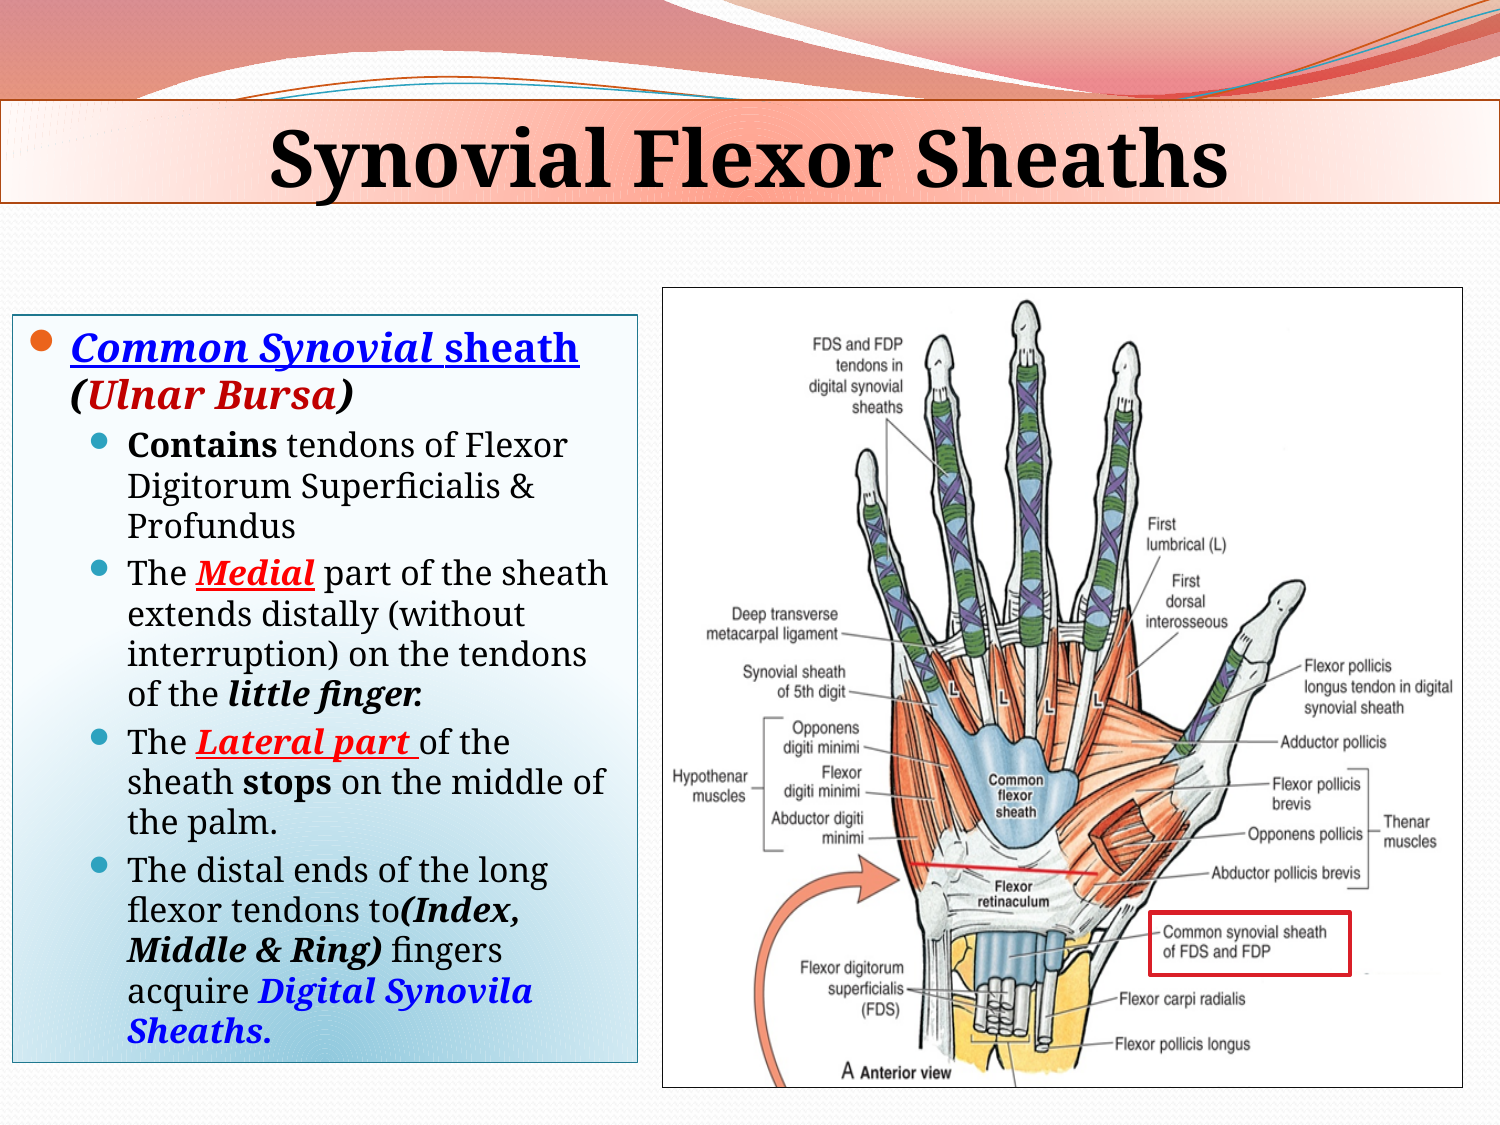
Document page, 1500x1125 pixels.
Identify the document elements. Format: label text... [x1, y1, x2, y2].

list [662, 287, 1463, 1088]
list Common Synovial sheath (Ulnar Bursa) Contains tendons of Flexor Digitorum Superficialis & Profundus The Medial part of the sheath extends distally (without interruption) on the tendons of the little finger. The Lateral part of the sheath stops on the middle of the palm. The distal ends of the long flexor tendons to(Index, Middle & Ring) fingers acquire Digital Synovila Sheaths. [12, 314, 638, 1063]
title Synovial Flexor Sheaths [0, 99, 1500, 204]
